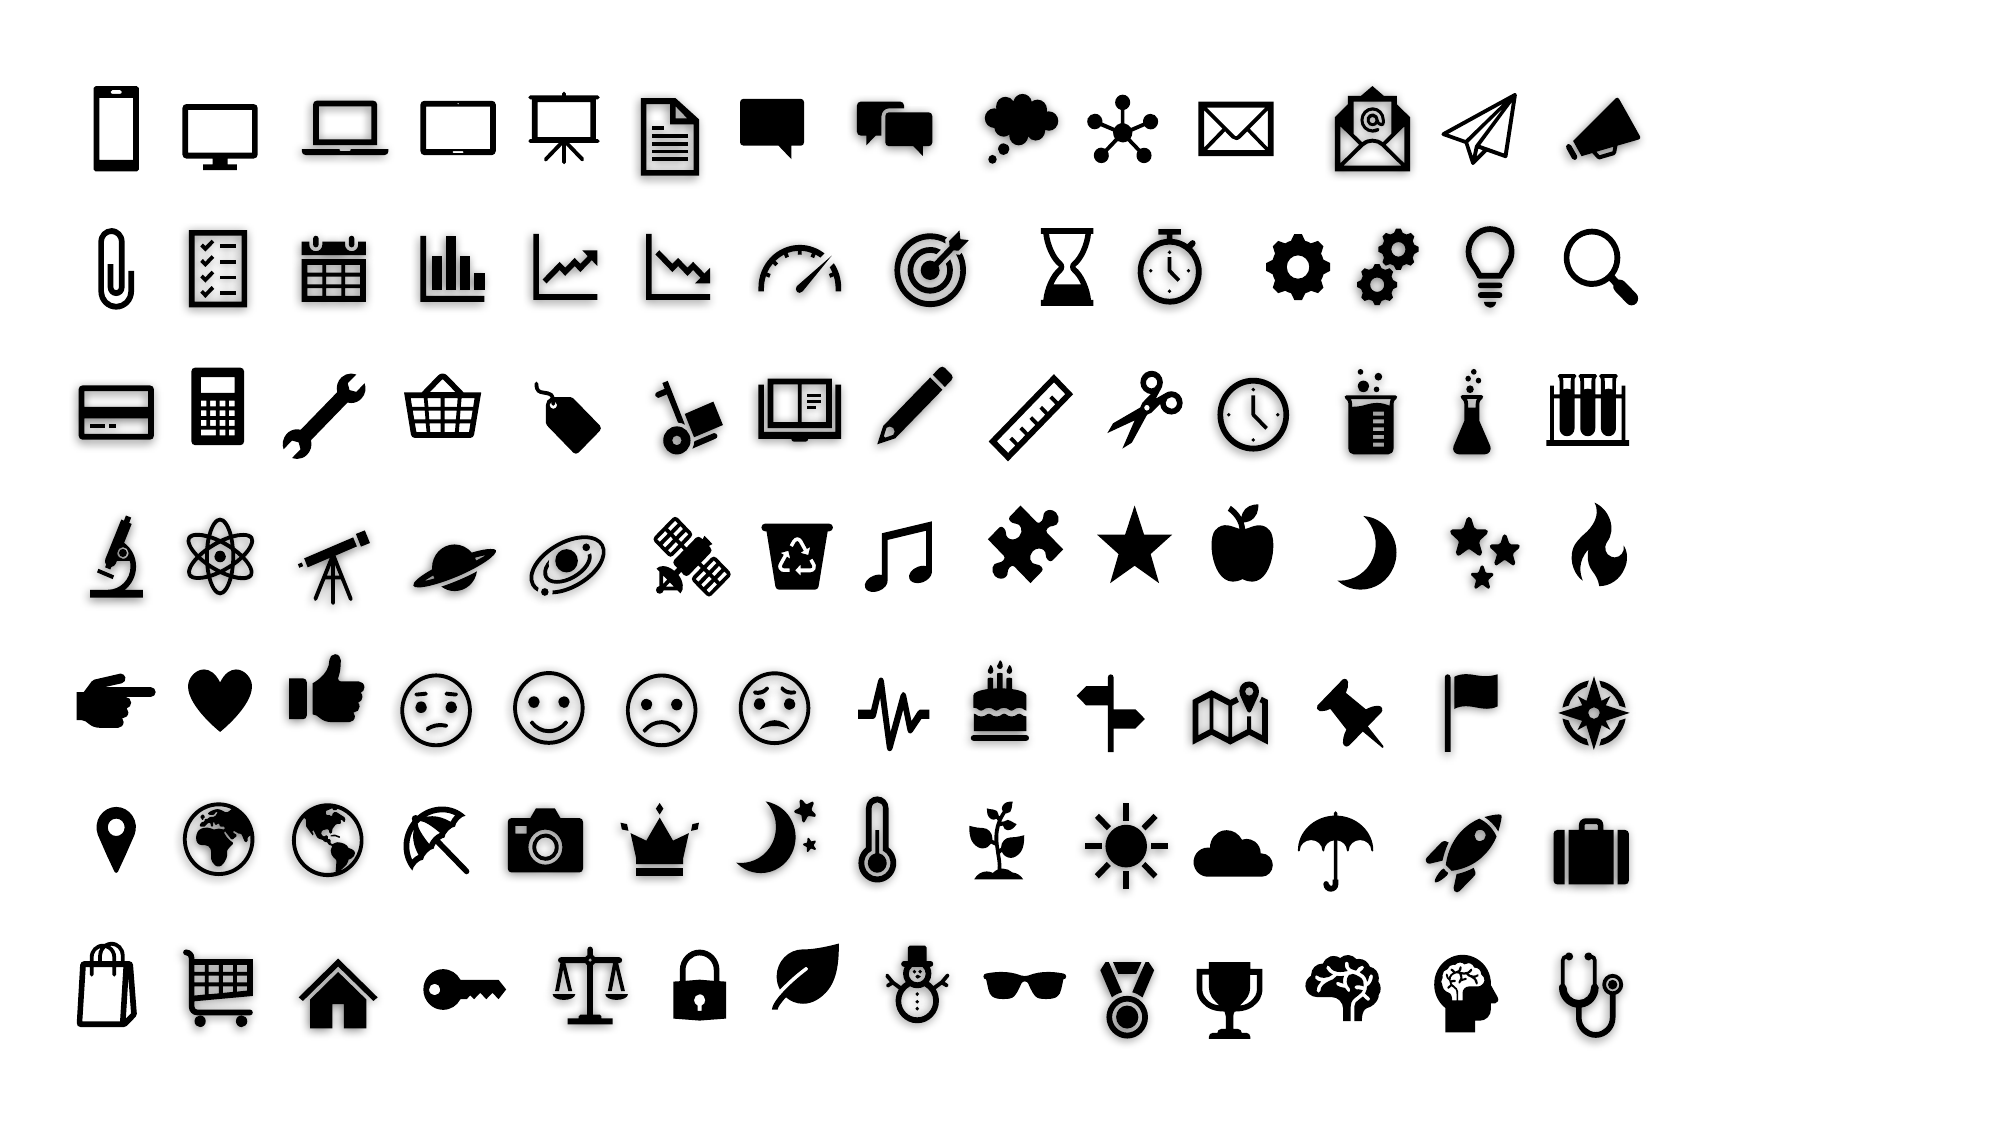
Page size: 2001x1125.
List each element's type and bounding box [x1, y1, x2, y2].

text_box [76, 86, 1641, 1039]
